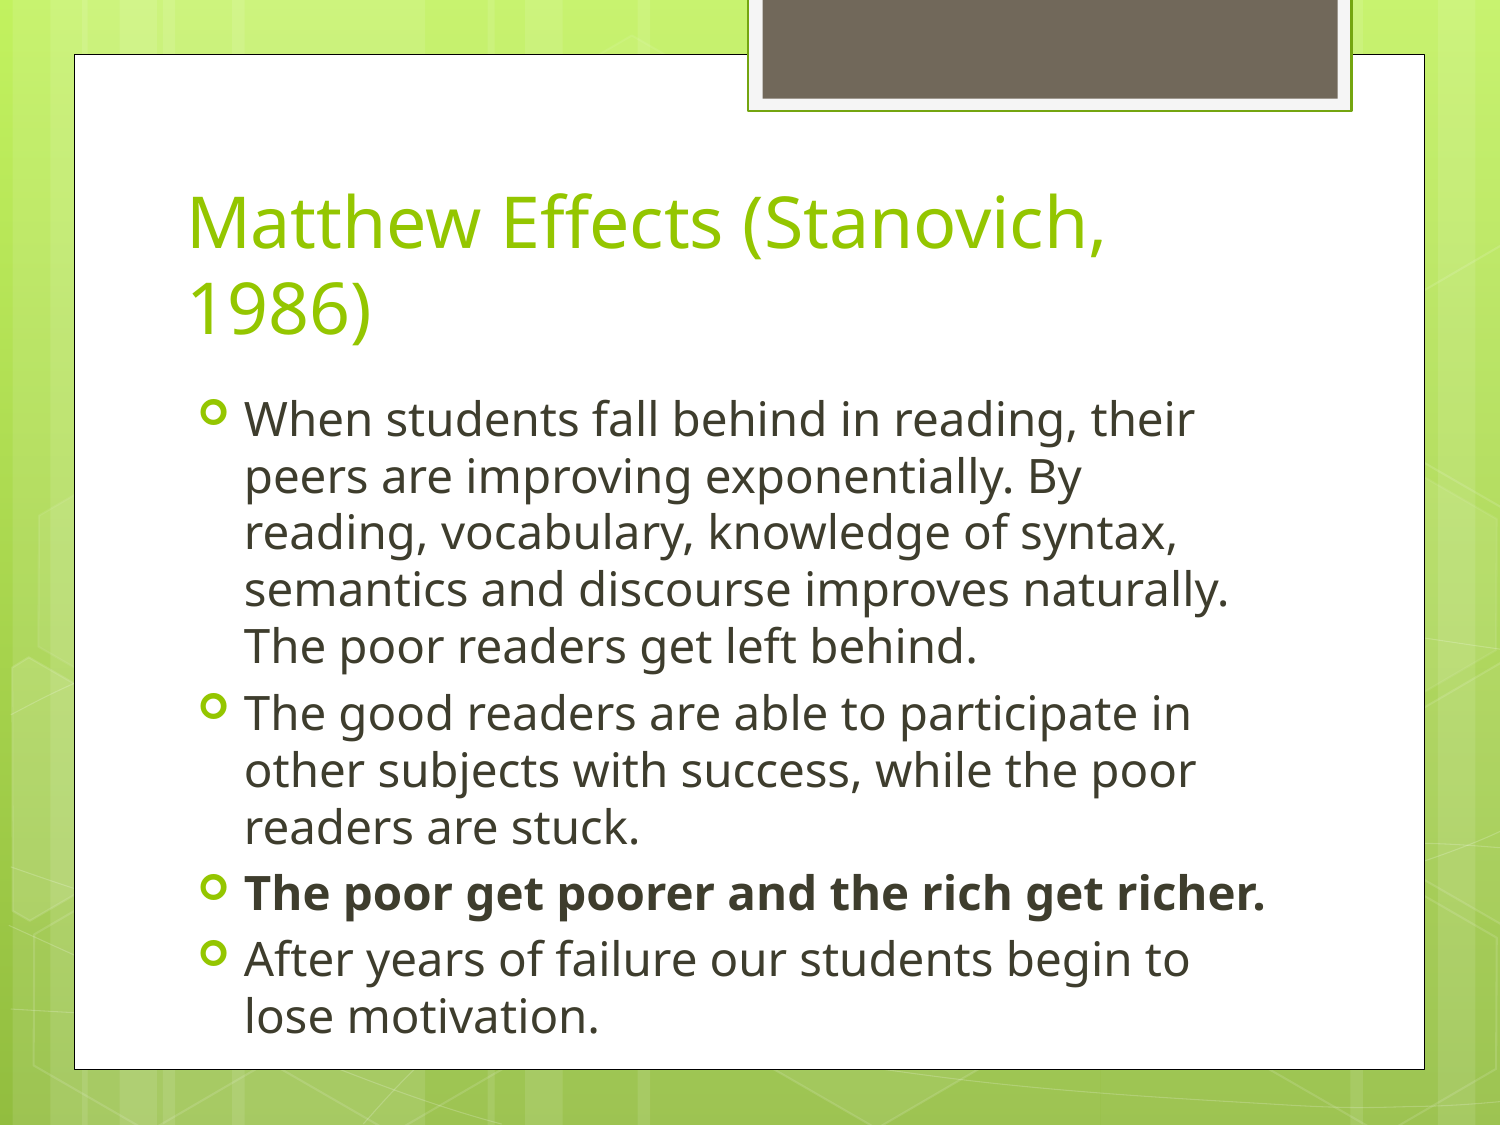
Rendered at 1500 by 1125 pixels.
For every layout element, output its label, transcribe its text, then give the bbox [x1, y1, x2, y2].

list When students fall behind in reading, their peers are improving exponentially. By reading, vocabulary, knowledge of syntax, semantics and discourse improves naturally. The poor readers get left behind. The good readers are able to participate in other subjects with success, while the poor readers are stuck. The poor get poorer and the rich get richer. After years of failure our students begin to lose motivation. [171, 381, 1283, 1059]
title Matthew Effects (Stanovich, 1986) [171, 168, 1324, 357]
